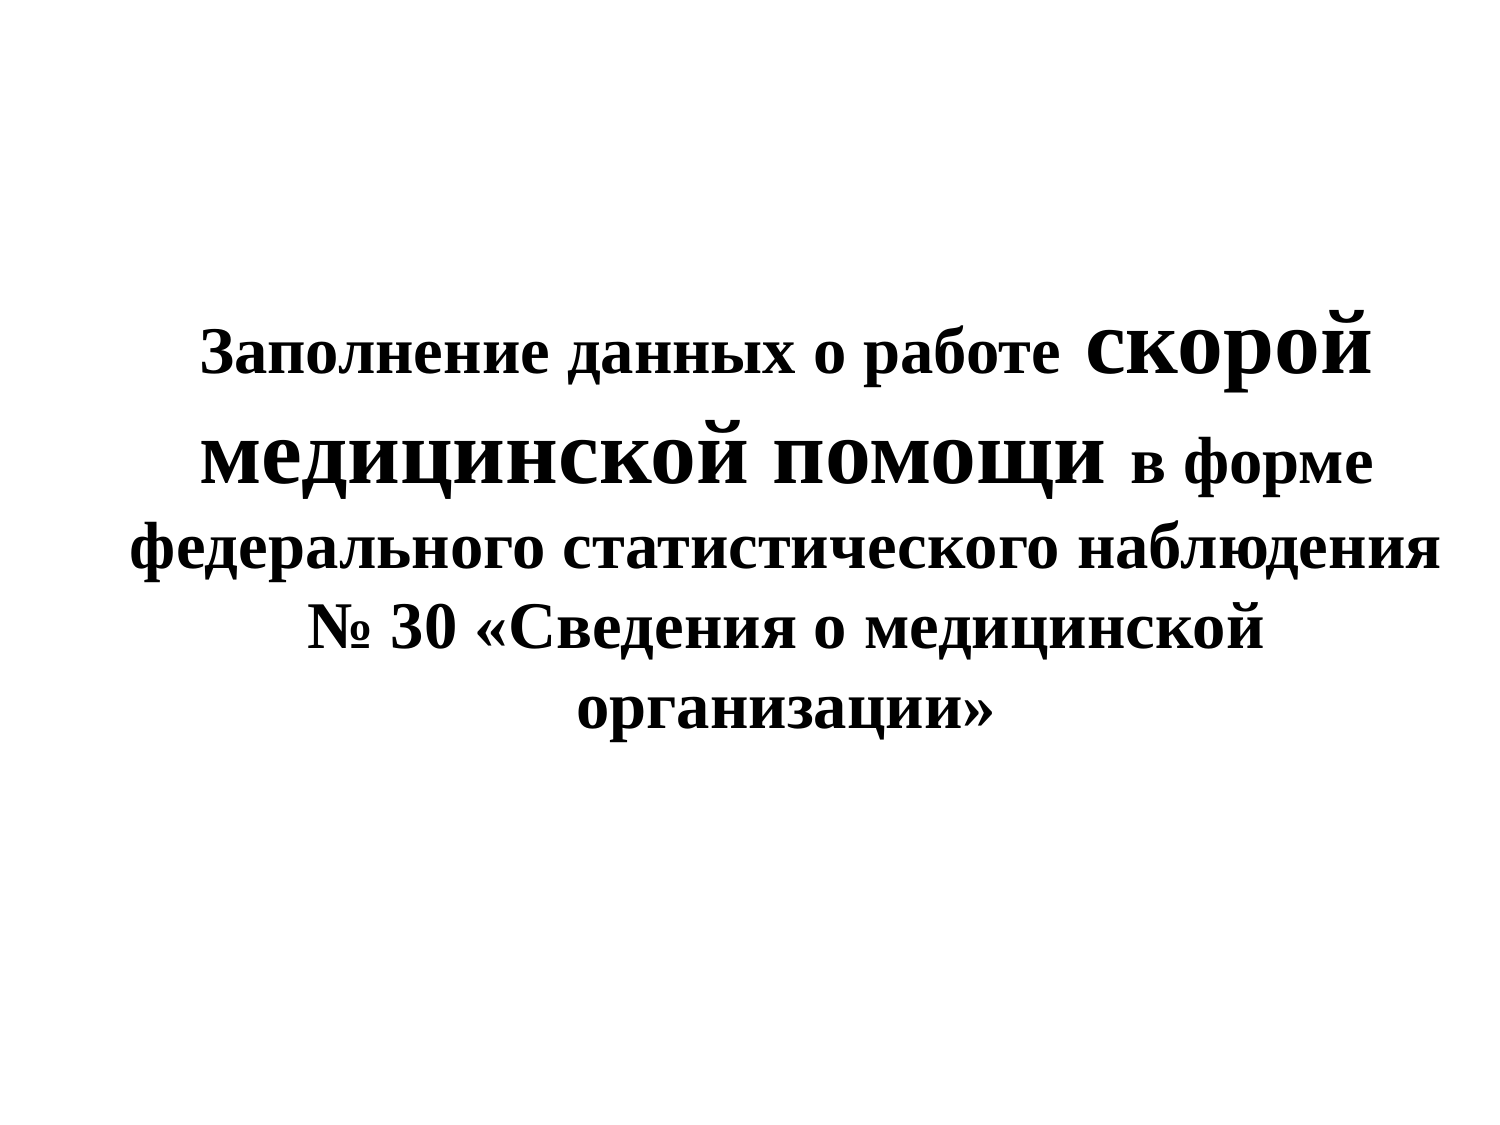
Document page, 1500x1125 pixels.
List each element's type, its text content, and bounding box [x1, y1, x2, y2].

title Заполнение данных о работе скорой медицинской помощи в форме федерального статистического наблюдения № 30 «Сведения о медицинской организации» [105, 82, 1468, 1057]
